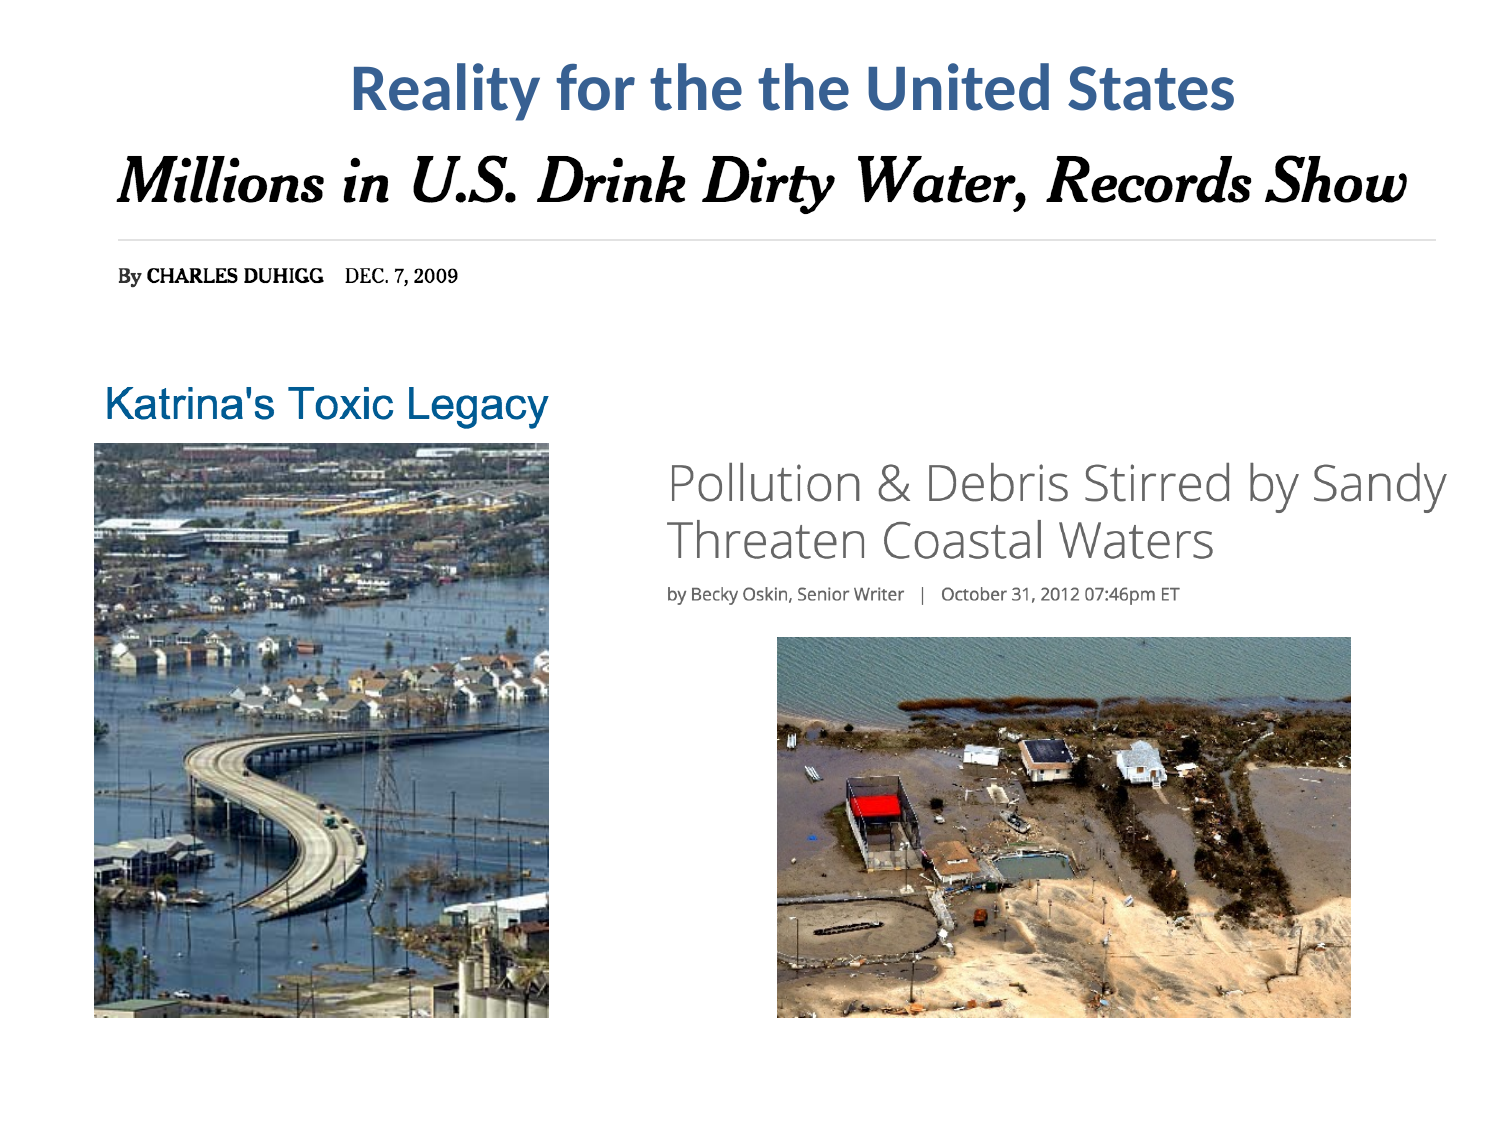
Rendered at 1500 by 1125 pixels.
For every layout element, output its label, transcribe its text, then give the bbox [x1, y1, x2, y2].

picture [777, 637, 1351, 1019]
picture [659, 441, 1464, 619]
title Reality for the the United States [226, 24, 1378, 120]
picture [88, 121, 1436, 314]
picture [88, 369, 577, 1019]
